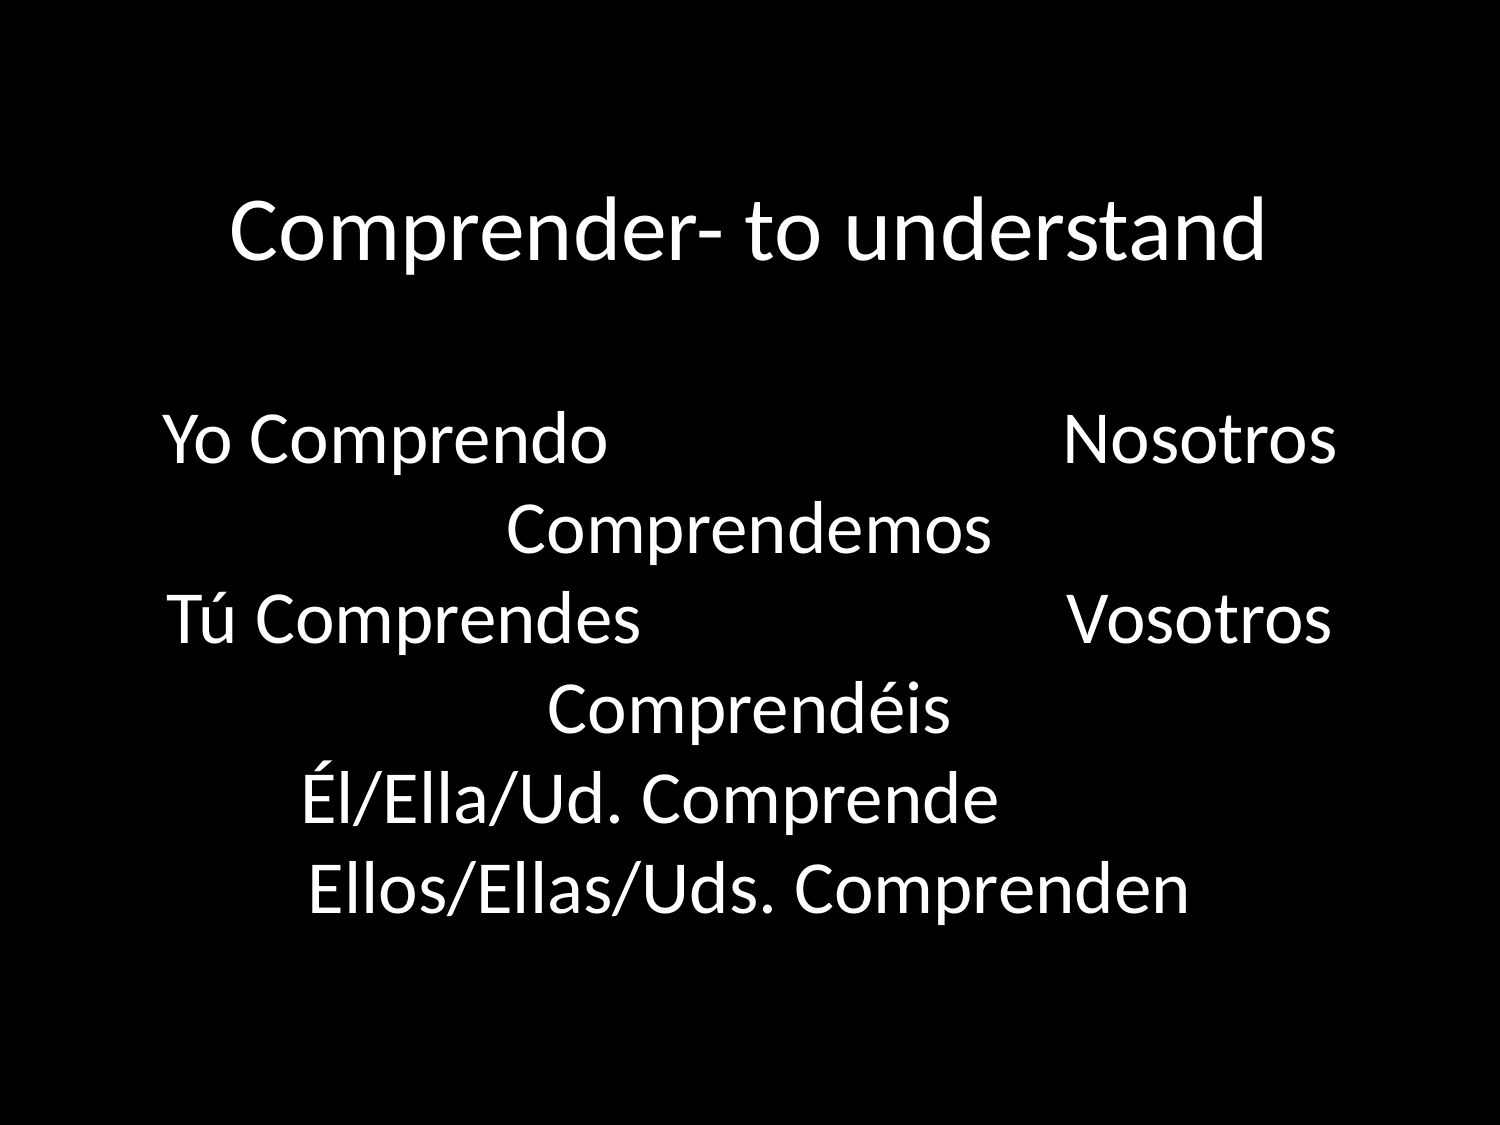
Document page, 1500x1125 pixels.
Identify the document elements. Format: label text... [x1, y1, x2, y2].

title Comprender- to understand Yo Comprendo Nosotros Comprendemos Tú Comprendes Vosotros Comprendéis Él/Ella/Ud. Comprende Ellos/Ellas/Uds. Comprenden [0, 45, 1500, 1052]
